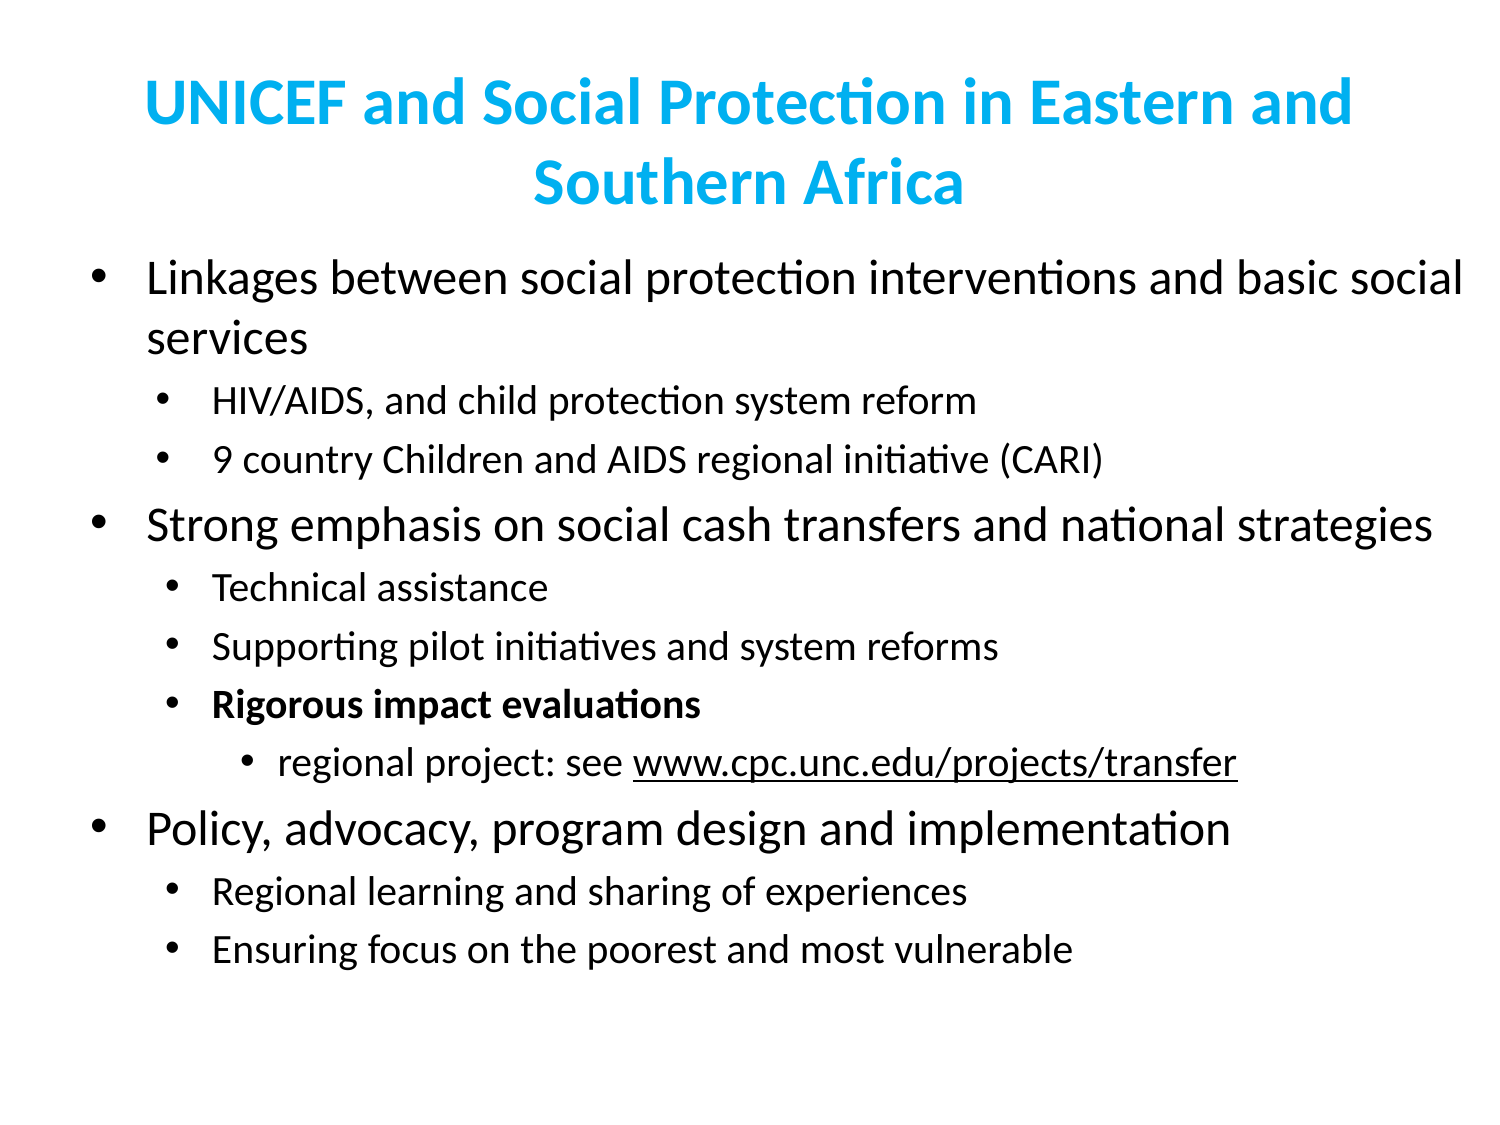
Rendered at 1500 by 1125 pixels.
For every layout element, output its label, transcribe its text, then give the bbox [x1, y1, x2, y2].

title UNICEF and Social Protection in Eastern and Southern Africa [37, 49, 1463, 226]
list Linkages between social protection interventions and basic social services HIV/AIDS, and child protection system reform 9 country Children and AIDS regional initiative (CARI) Strong emphasis on social cash transfers and national strategies Technical assistance Supporting pilot initiatives and system reforms Rigorous impact evaluations regional project: see www.cpc.unc.edu/projects/transfer Policy, advocacy, program design and implementation Regional learning and sharing of experiences Ensuring focus on the poorest and most vulnerable [74, 237, 1483, 1063]
